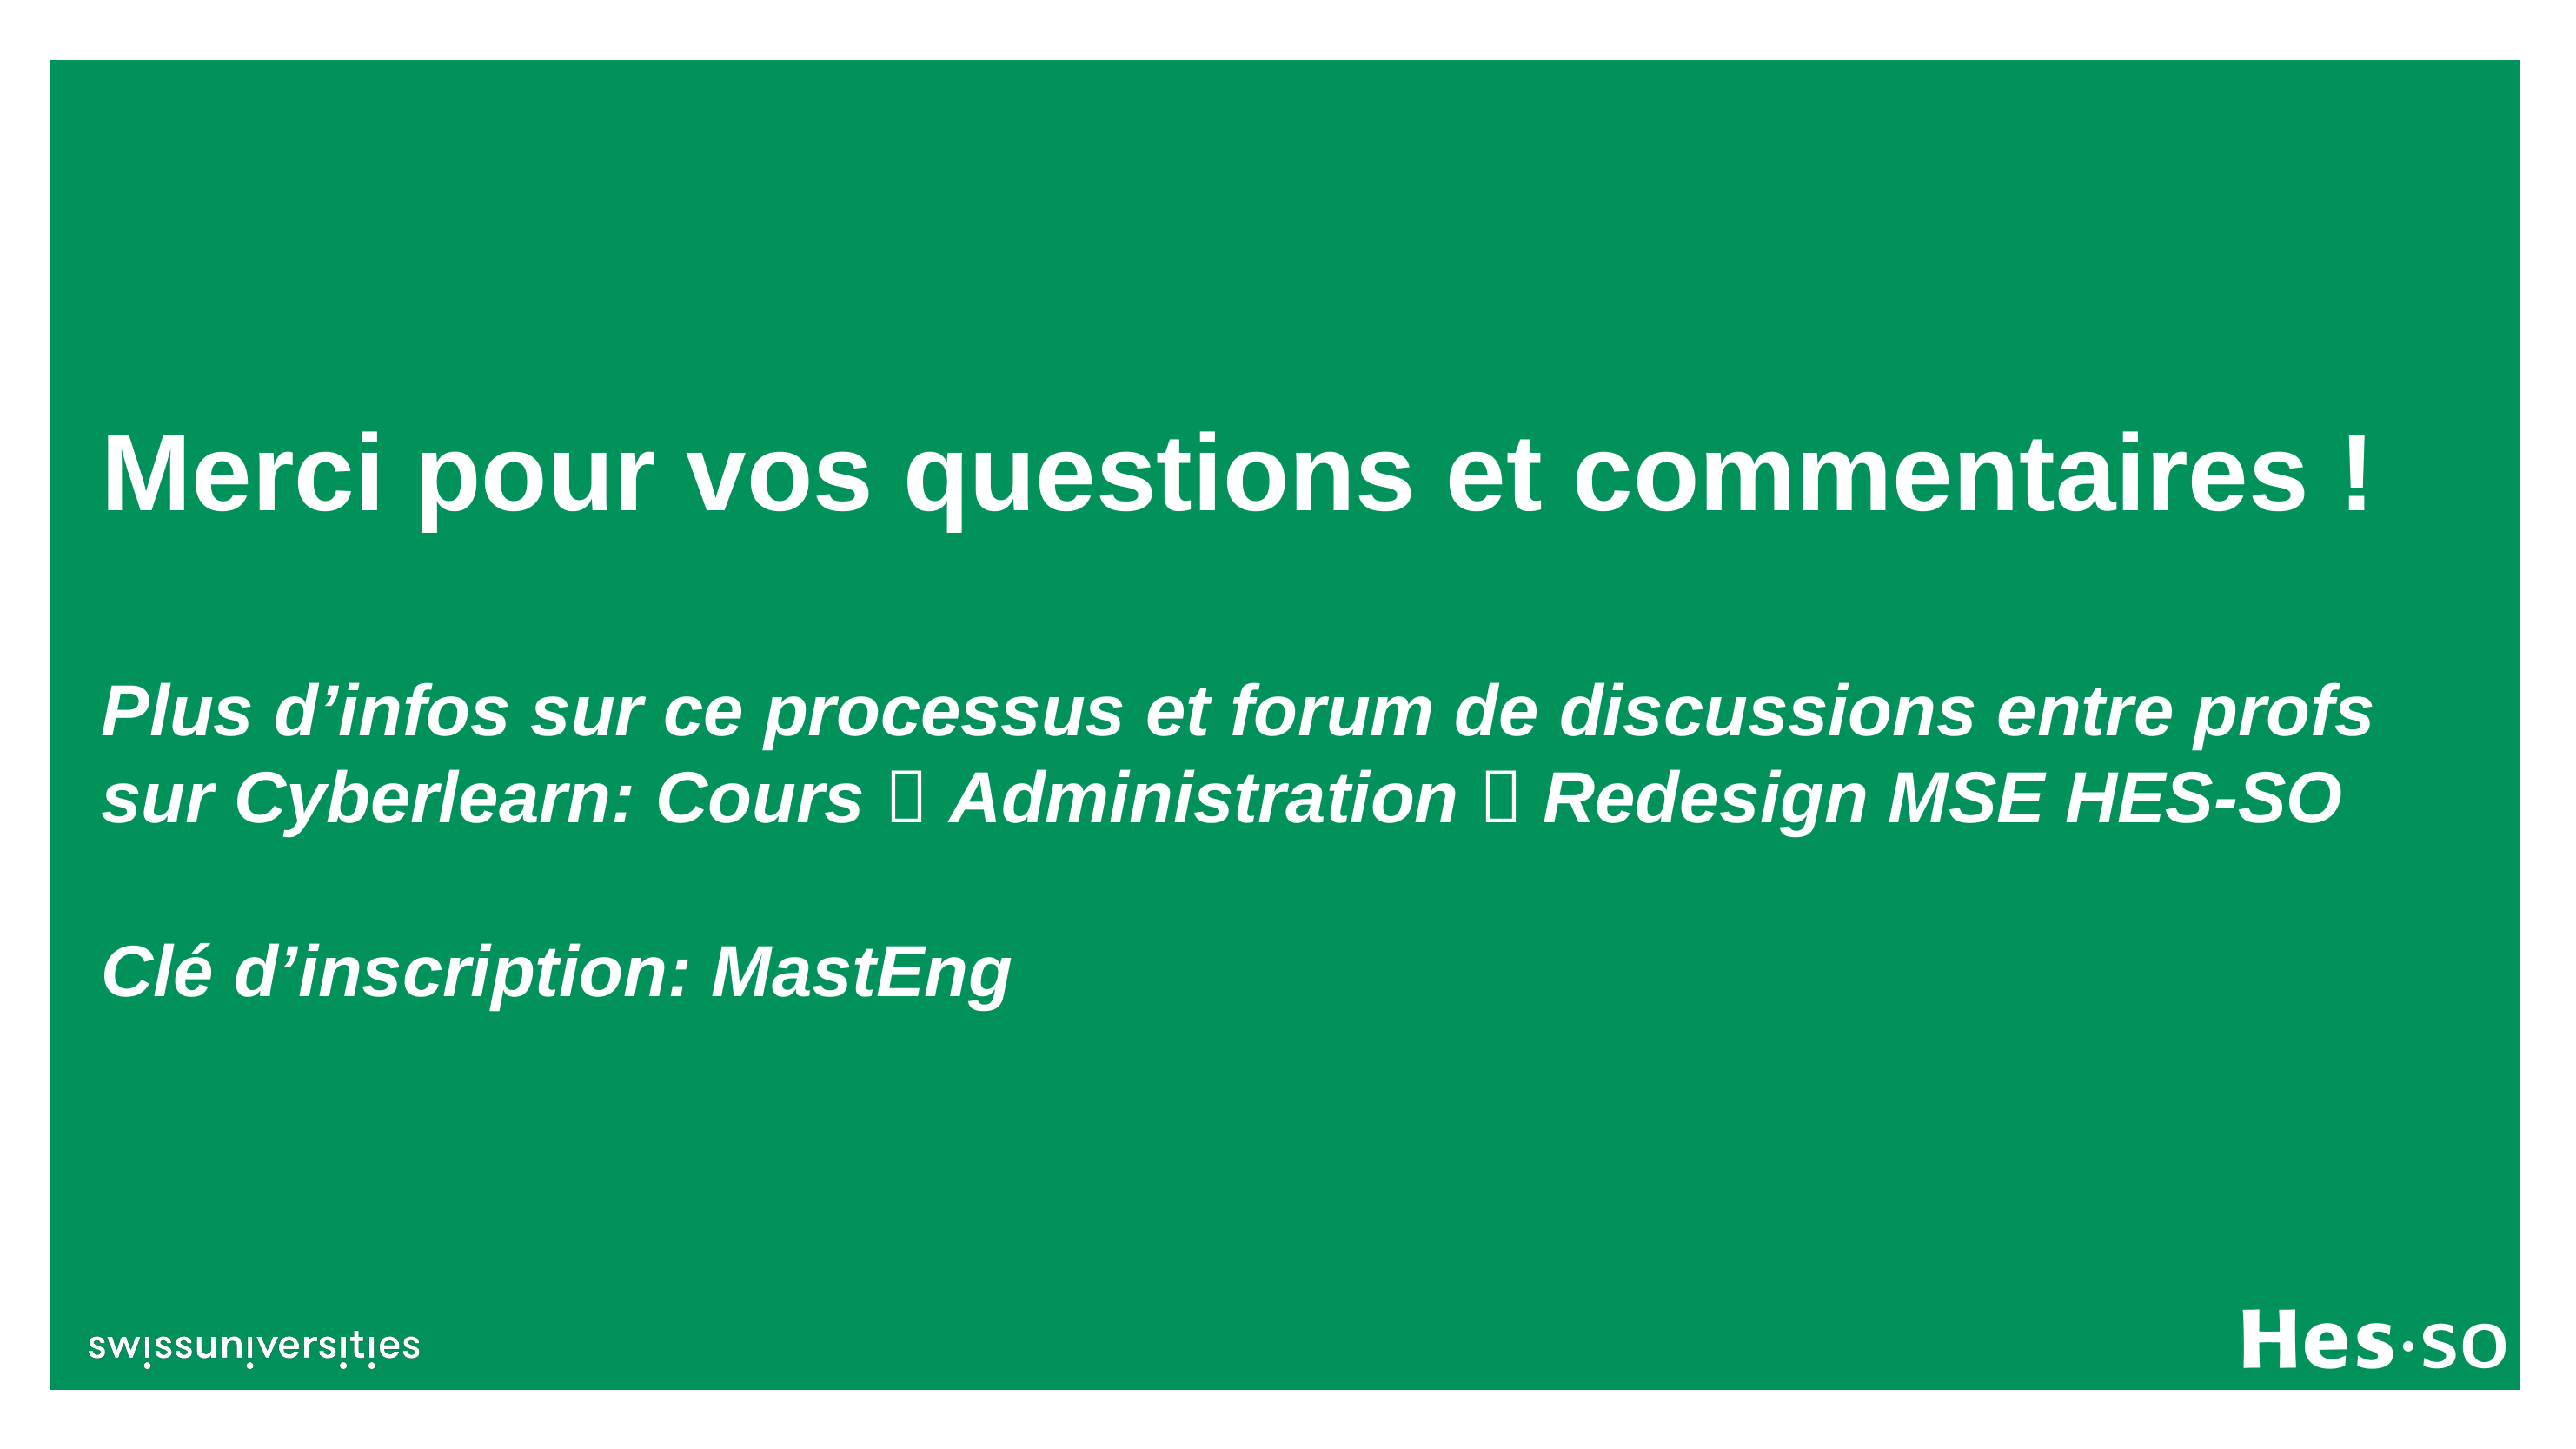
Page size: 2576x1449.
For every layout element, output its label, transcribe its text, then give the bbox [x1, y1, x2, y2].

title Merci pour vos questions et commentaires ! Plus d’infos sur ce processus et forum de discussions entre profs sur Cyberlearn: Cours  Administration  Redesign MSE HES-SO Clé d’inscription: MastEng [88, 395, 2488, 550]
picture [50, 60, 2520, 1390]
